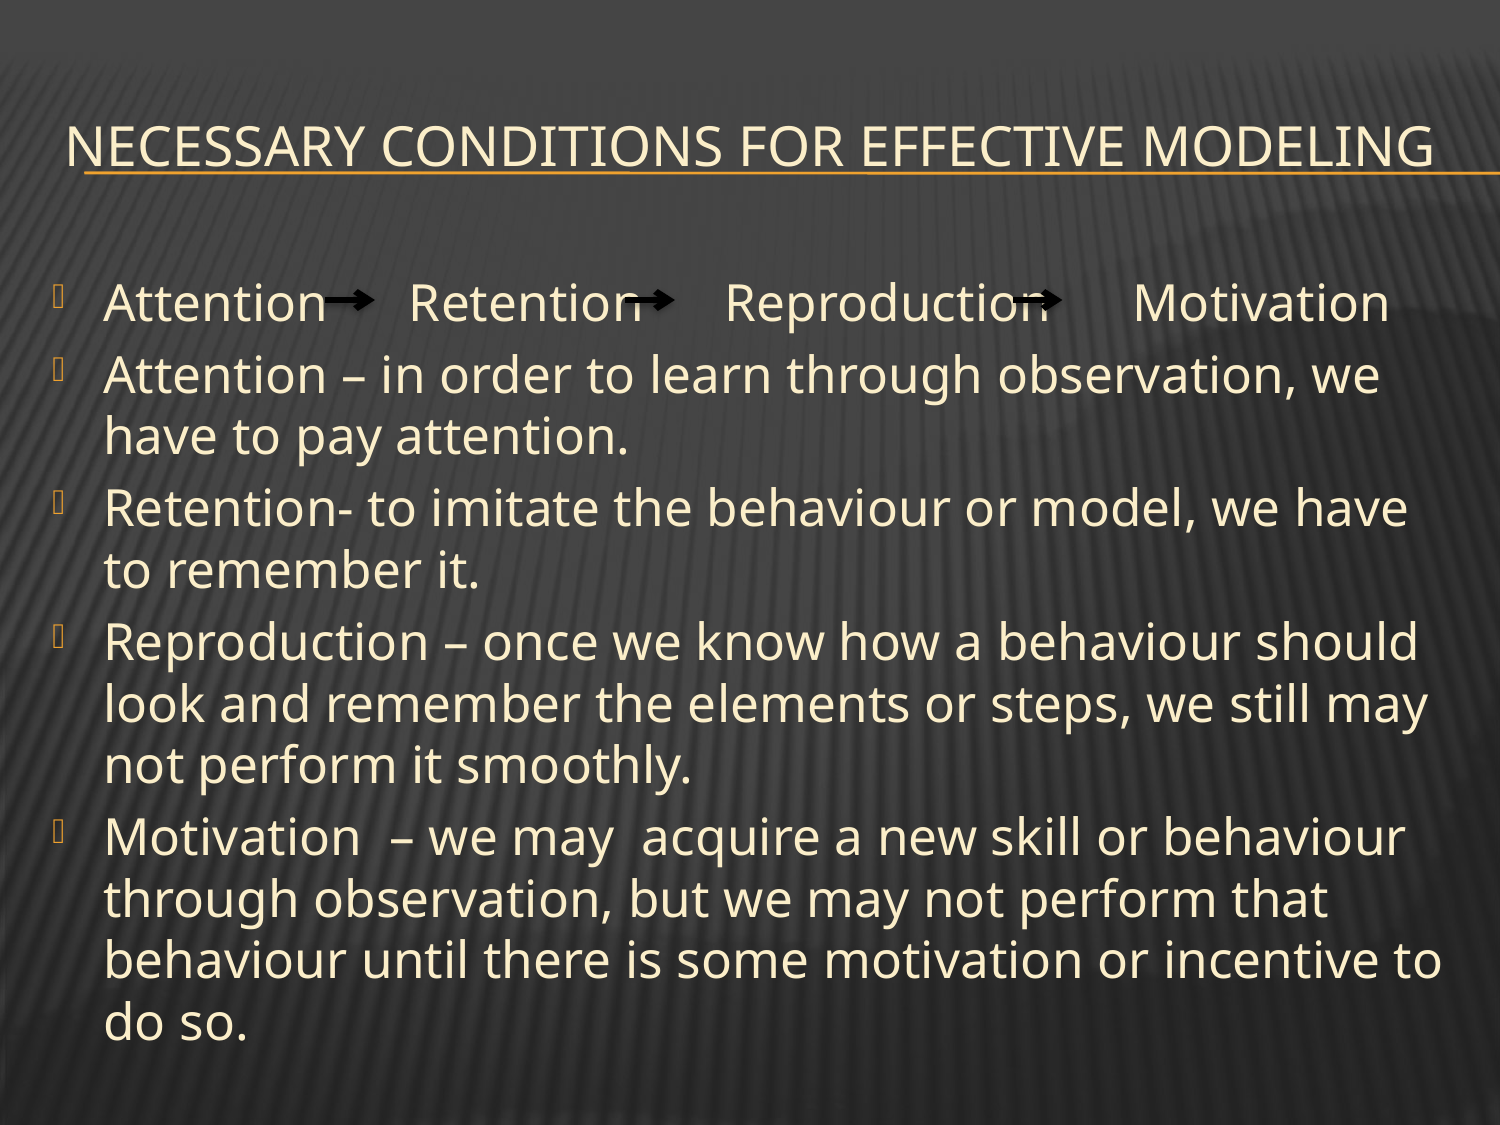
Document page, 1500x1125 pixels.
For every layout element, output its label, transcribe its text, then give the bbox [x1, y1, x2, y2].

title Necessary Conditions for Effective Modeling [50, 75, 1475, 213]
list Attention Retention Reproduction Motivation Attention – in order to learn through observation, we have to pay attention. Retention- to imitate the behaviour or model, we have to remember it. Reproduction – once we know how a behaviour should look and remember the elements or steps, we still may not perform it smoothly. Motivation – we may acquire a new skill or behaviour through observation, but we may not perform that behaviour until there is some motivation or incentive to do so. [37, 262, 1475, 1063]
